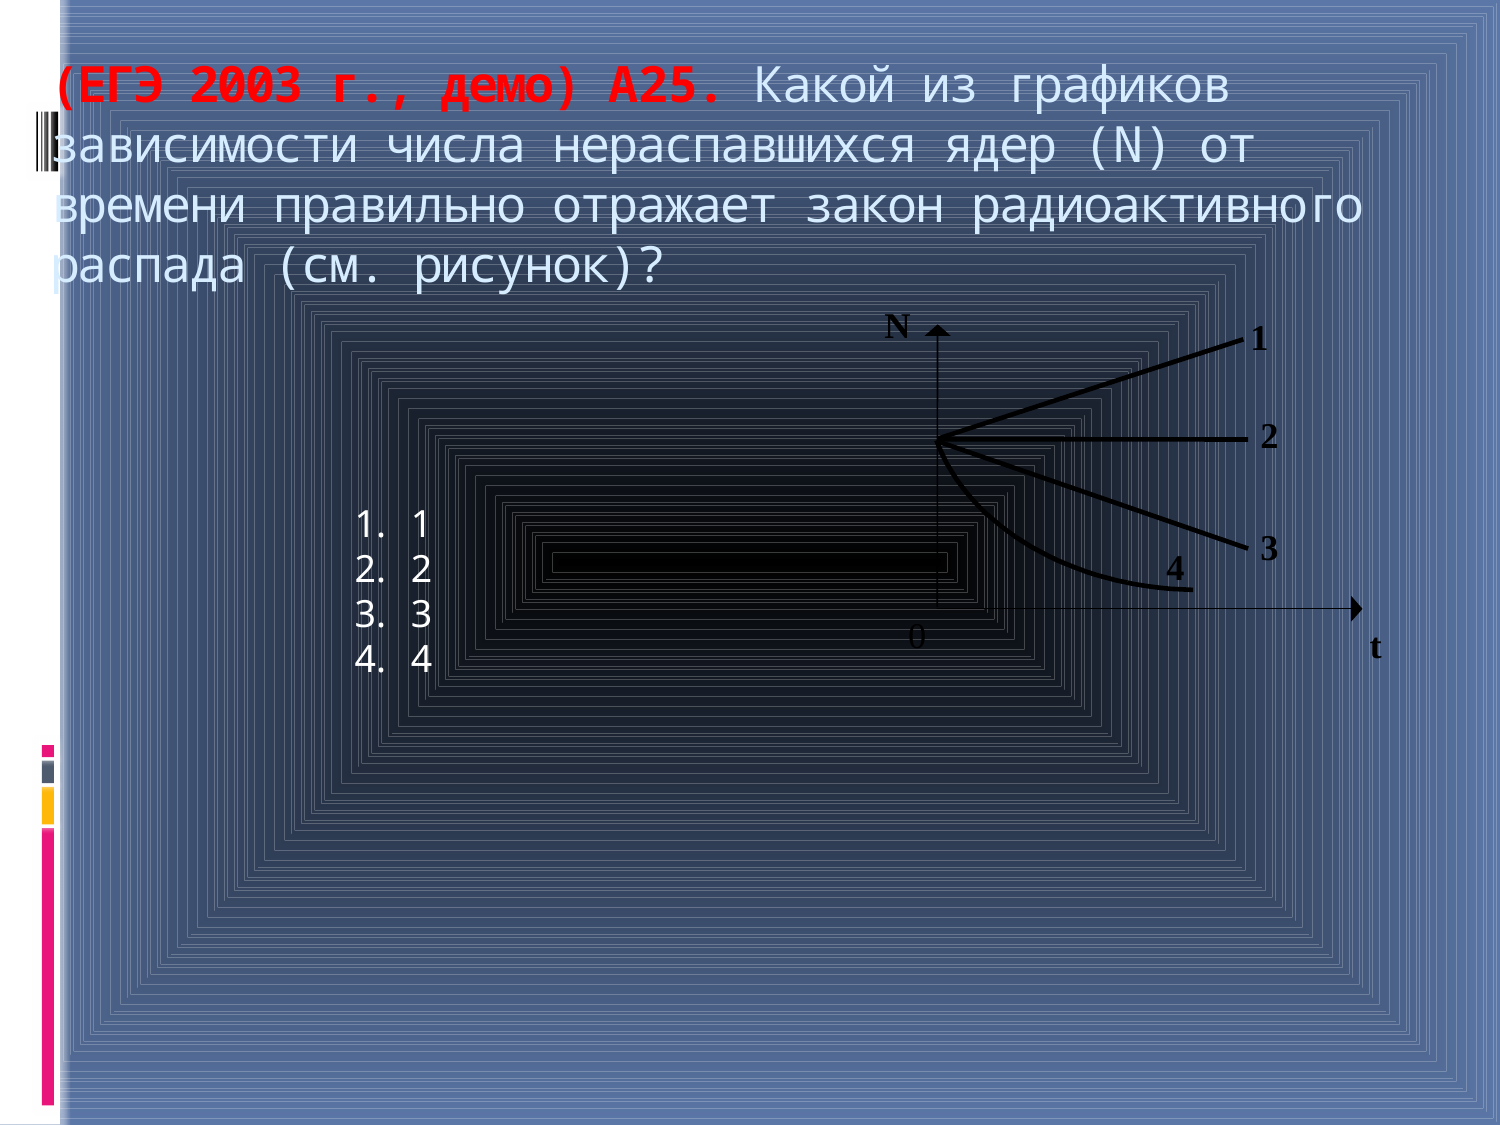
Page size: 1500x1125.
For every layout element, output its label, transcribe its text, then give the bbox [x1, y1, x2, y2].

title (ЕГЭ 2003 г., демо) А25. Какой из графиков зависимости числа нераспавшихся ядер (N) от времени правильно отражает закон радиоактивного распада (см. рисунок)? [35, 45, 1465, 317]
picture [866, 304, 1400, 672]
text_box 1 2 3 4 [339, 492, 657, 687]
